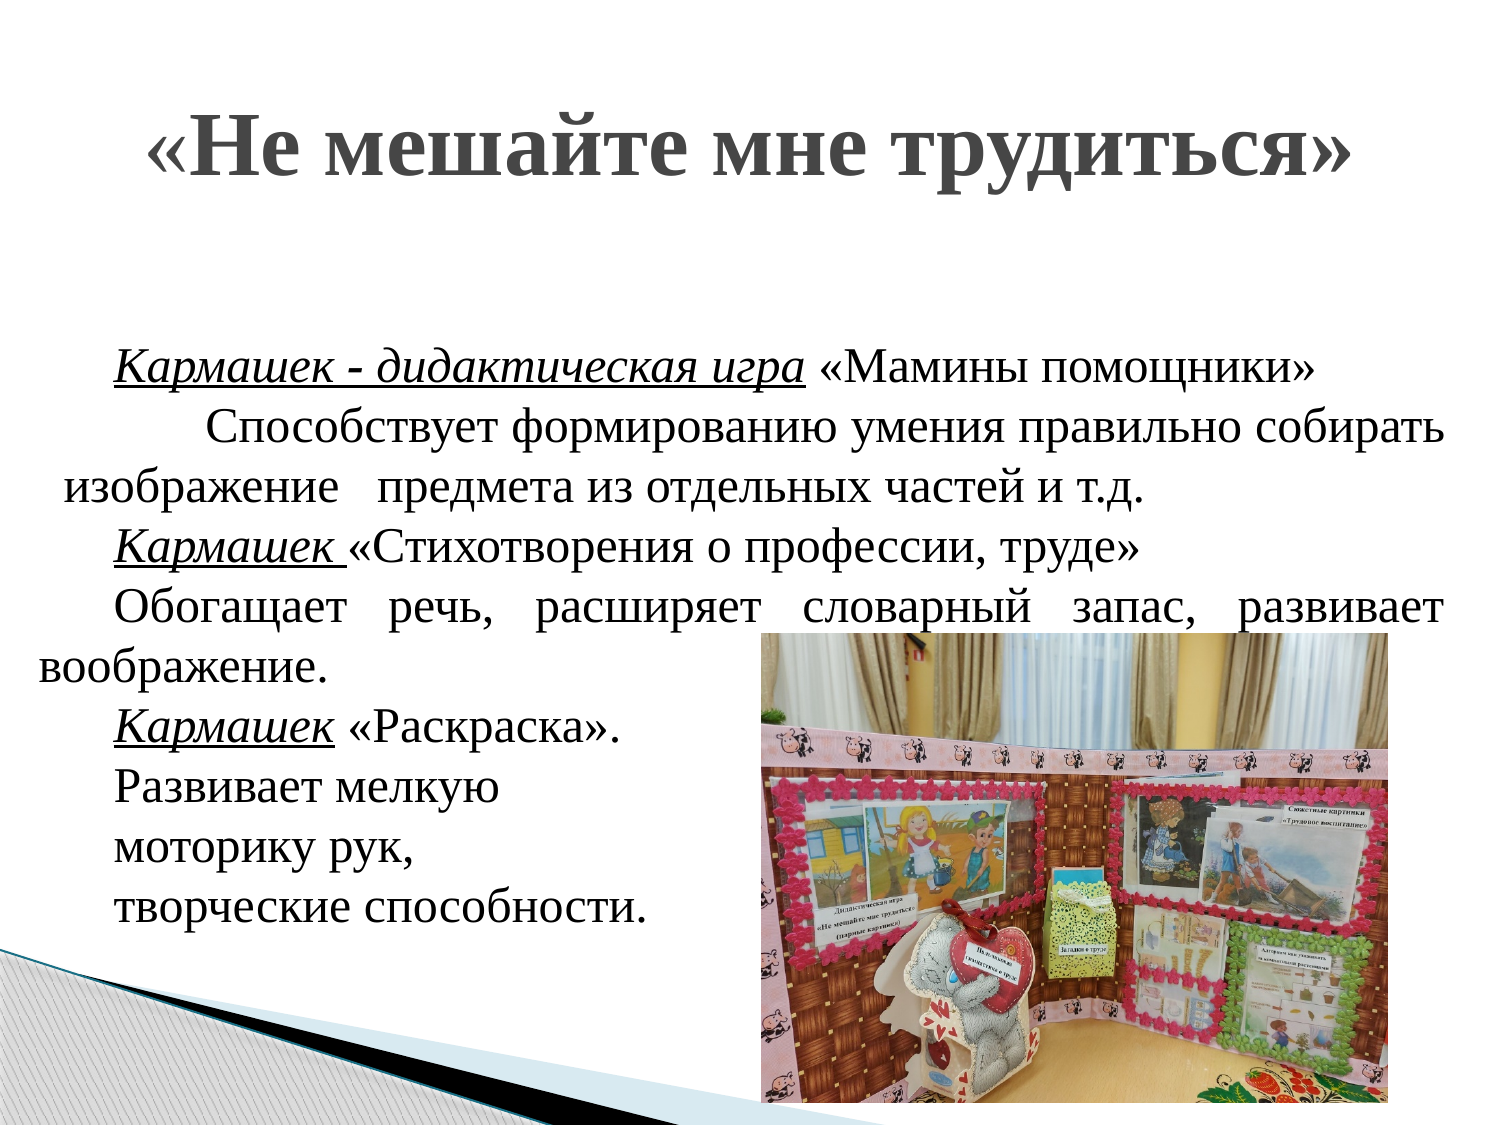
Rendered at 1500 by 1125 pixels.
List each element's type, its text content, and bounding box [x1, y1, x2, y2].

picture [761, 633, 1389, 1104]
text_box Кармашек - дидактическая игра «Мамины помощники» Способствует формированию умения правильно собирать изображение предмета из отдельных частей и т.д. Кармашек «Стихотворения о профессии, труде» Обогащает речь, расширяет словарный запас, развивает воображение. Кармашек «Раскраска». Развивает мелкую моторику рук, творческие способности. [23, 0, 1500, 940]
title «Не мешайте мне трудиться» [75, 45, 1425, 233]
